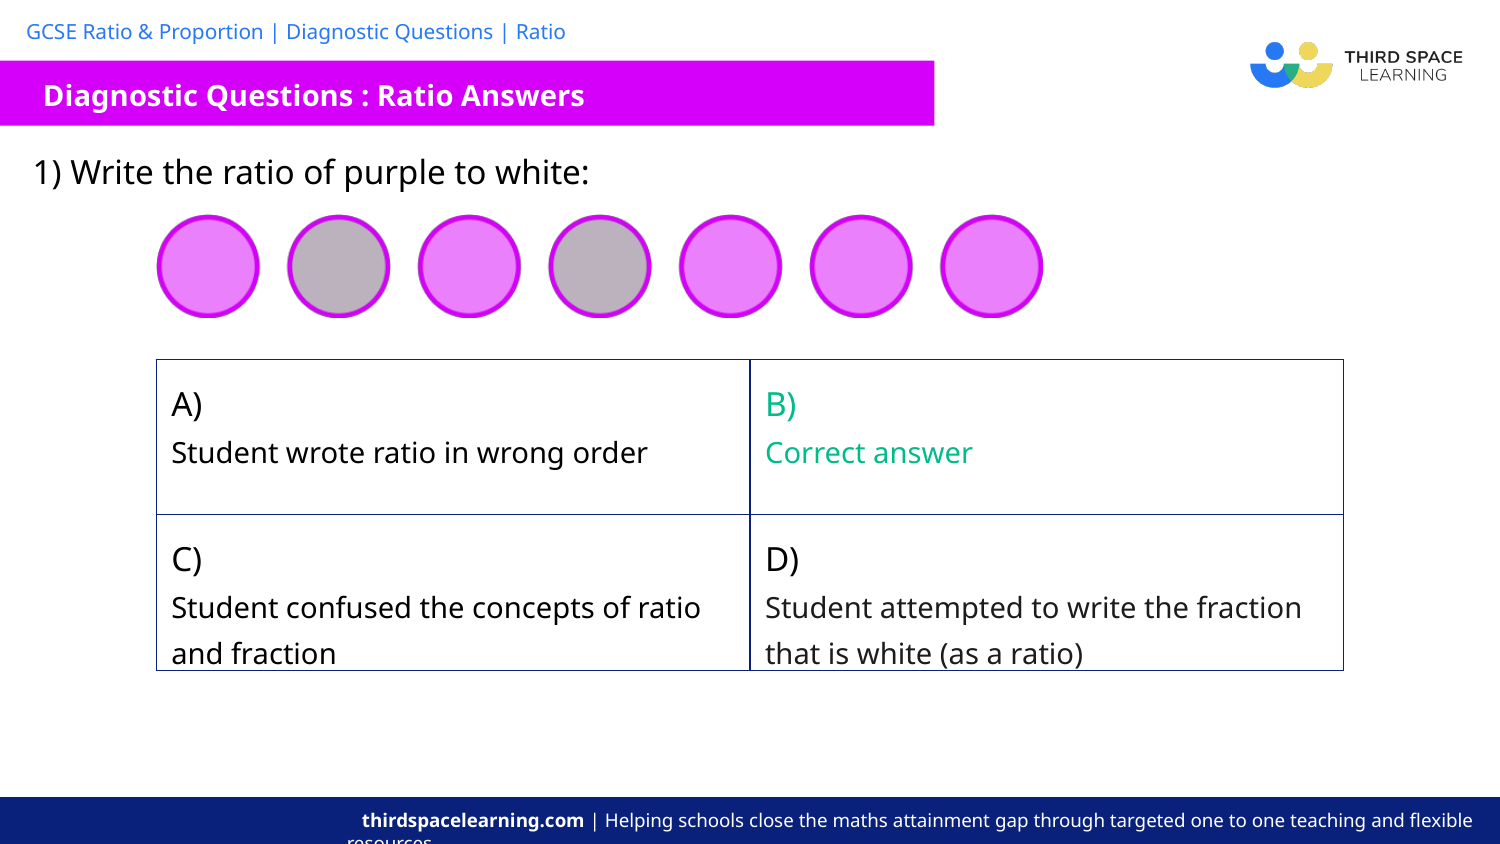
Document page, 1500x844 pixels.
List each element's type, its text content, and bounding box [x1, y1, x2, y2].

picture [155, 213, 1043, 318]
text_box Diagnostic Questions : Ratio Answers [27, 61, 778, 127]
table_header 1) Write the ratio of purple to white: [18, 141, 1439, 236]
picture [1250, 33, 1465, 99]
